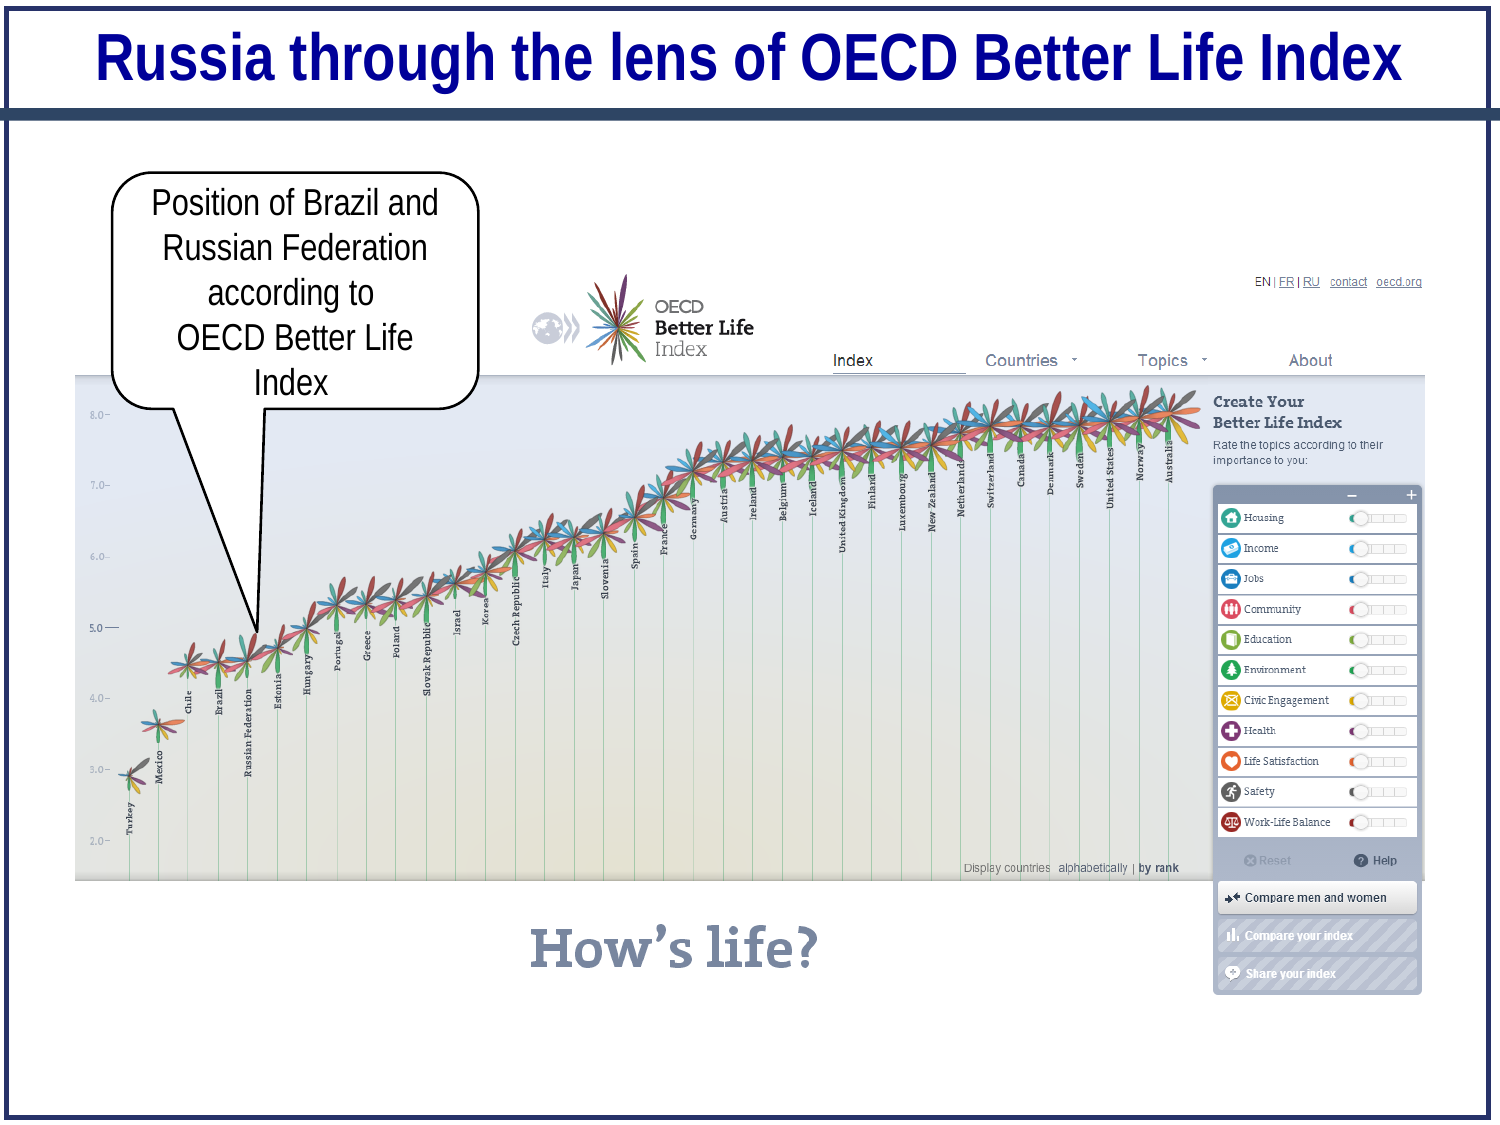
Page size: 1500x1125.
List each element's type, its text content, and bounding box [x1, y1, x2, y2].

text_box [6, 8, 1489, 114]
text_box [6, 115, 1489, 1118]
title Russia through the lens of OECD Better Life Index [0, 0, 1500, 114]
text_box Position of Brazil and Russian Federation according to OECD Better Life Index [110, 170, 481, 267]
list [74, 268, 1426, 999]
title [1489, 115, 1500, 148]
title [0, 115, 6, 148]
